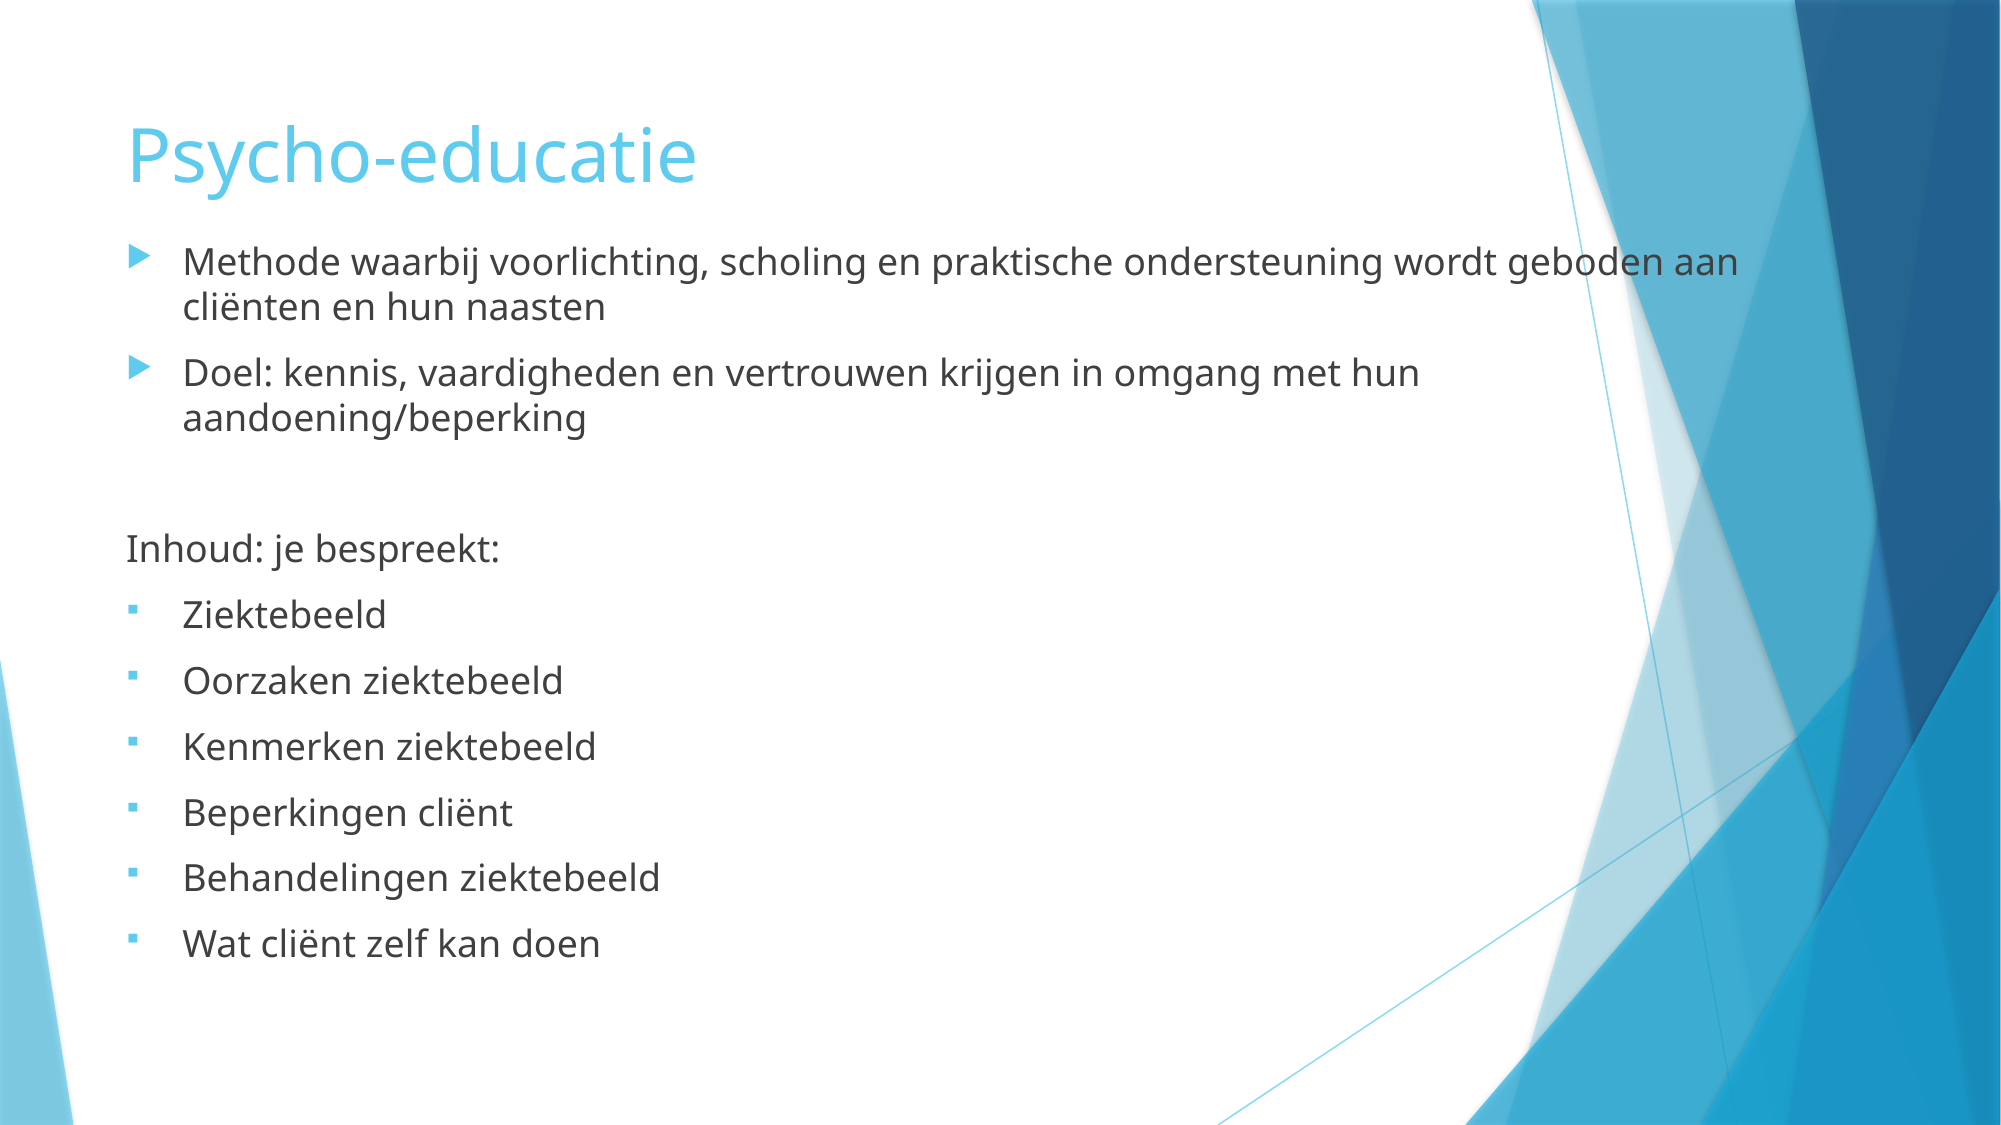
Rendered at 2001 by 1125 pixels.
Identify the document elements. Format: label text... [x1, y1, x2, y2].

title Psycho-educatie [111, 99, 1522, 230]
list Methode waarbij voorlichting, scholing en praktische ondersteuning wordt geboden aan cliënten en hun naasten Doel: kennis, vaardigheden en vertrouwen krijgen in omgang met hun aandoening/beperking Inhoud: je bespreekt: Ziektebeeld Oorzaken ziektebeeld Kenmerken ziektebeeld Beperkingen cliënt Behandelingen ziektebeeld Wat cliënt zelf kan doen [111, 230, 1762, 1125]
